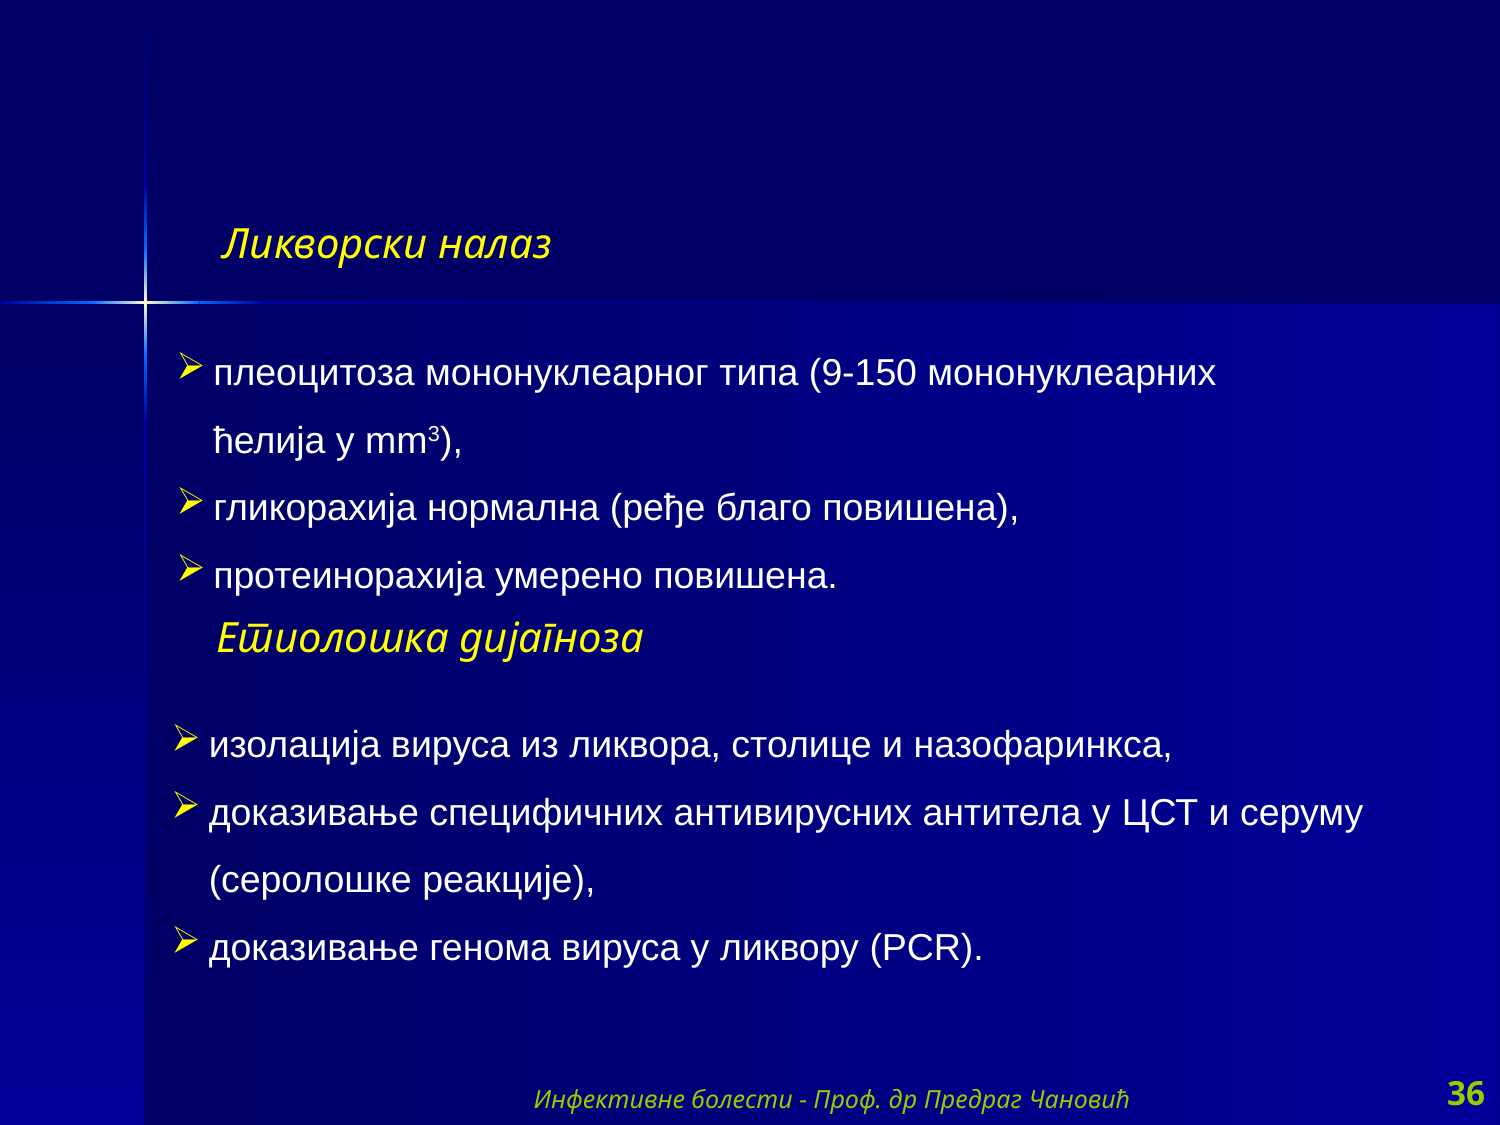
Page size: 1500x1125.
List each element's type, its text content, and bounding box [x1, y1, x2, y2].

text_box Етиолошка дијагноза [201, 603, 670, 669]
text_box плеоцитоза мононуклеарног типа (9-150 мононуклеарних ћелија у mm3), гликорахија нормална (ређе благо повишена), протеинорахија умерено повишена. [161, 318, 1482, 603]
footer Инфективне болести - Проф. др Предраг Чановић [430, 1049, 1235, 1125]
slide_number 36 [1345, 1049, 1500, 1125]
text_box изолација вируса из ликвора, столице и назофаринкса, доказивање специфичних антивирусних антитела у ЦСТ и серуму (серолошке реакције), доказивање генома вируса у ликвору (PCR). [156, 690, 1443, 975]
text_box Ликворски налаз [208, 209, 581, 274]
